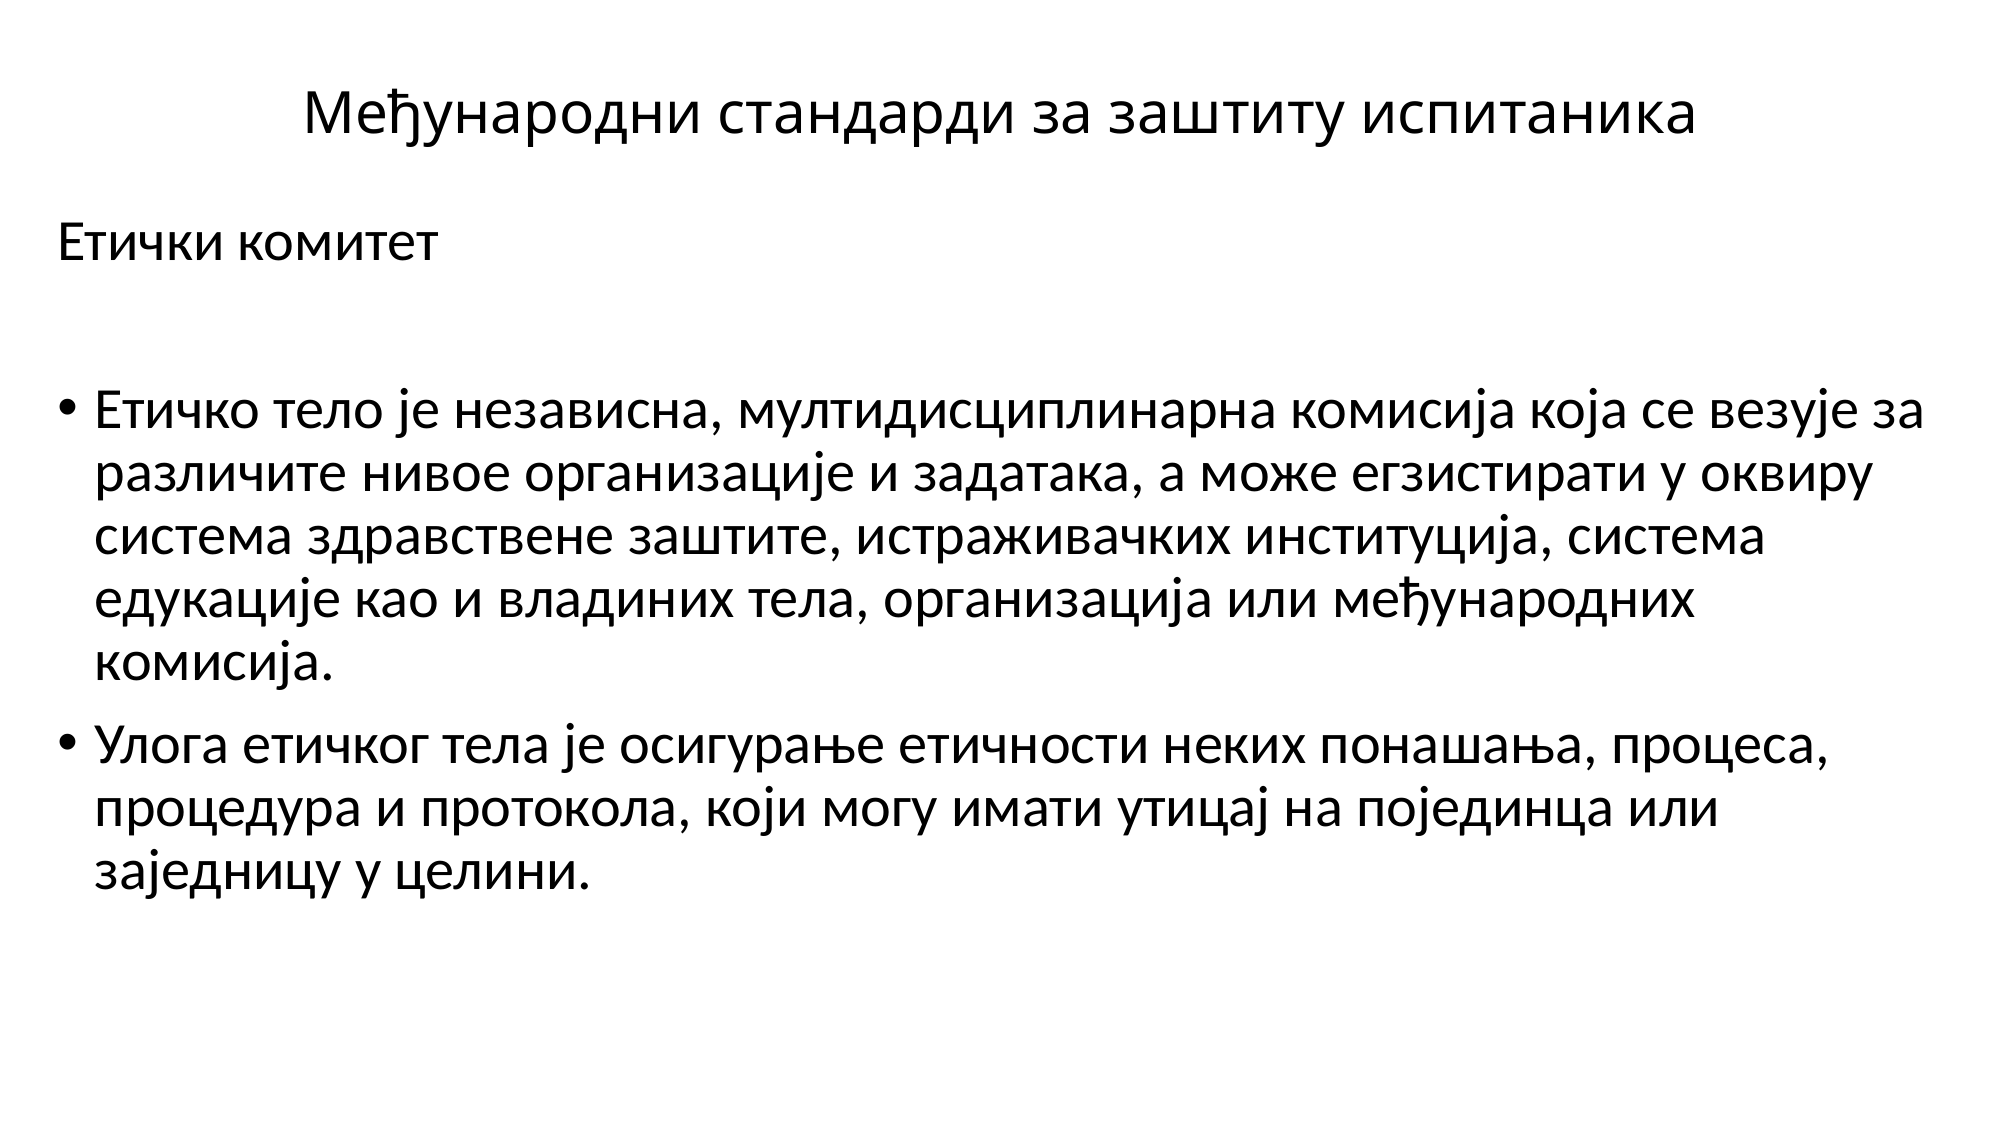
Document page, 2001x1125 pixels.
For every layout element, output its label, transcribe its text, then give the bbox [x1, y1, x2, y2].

title Међународни стандарди за заштиту испитаника [137, 54, 1863, 176]
list Етички комитет Етичко тело је независна, мултидисциплинарна комисија која се везује за различите нивое организације и задатака, а може егзистирати у оквиру система здравствене заштите, истраживачких институција, система едукације као и владиних тела, организација или међународних комисија. Улога етичког тела је осигурање етичности неких понашања, процеса, процедура и протокола, који могу имати утицај на појединца или заједницу у целини. [42, 202, 1950, 1084]
